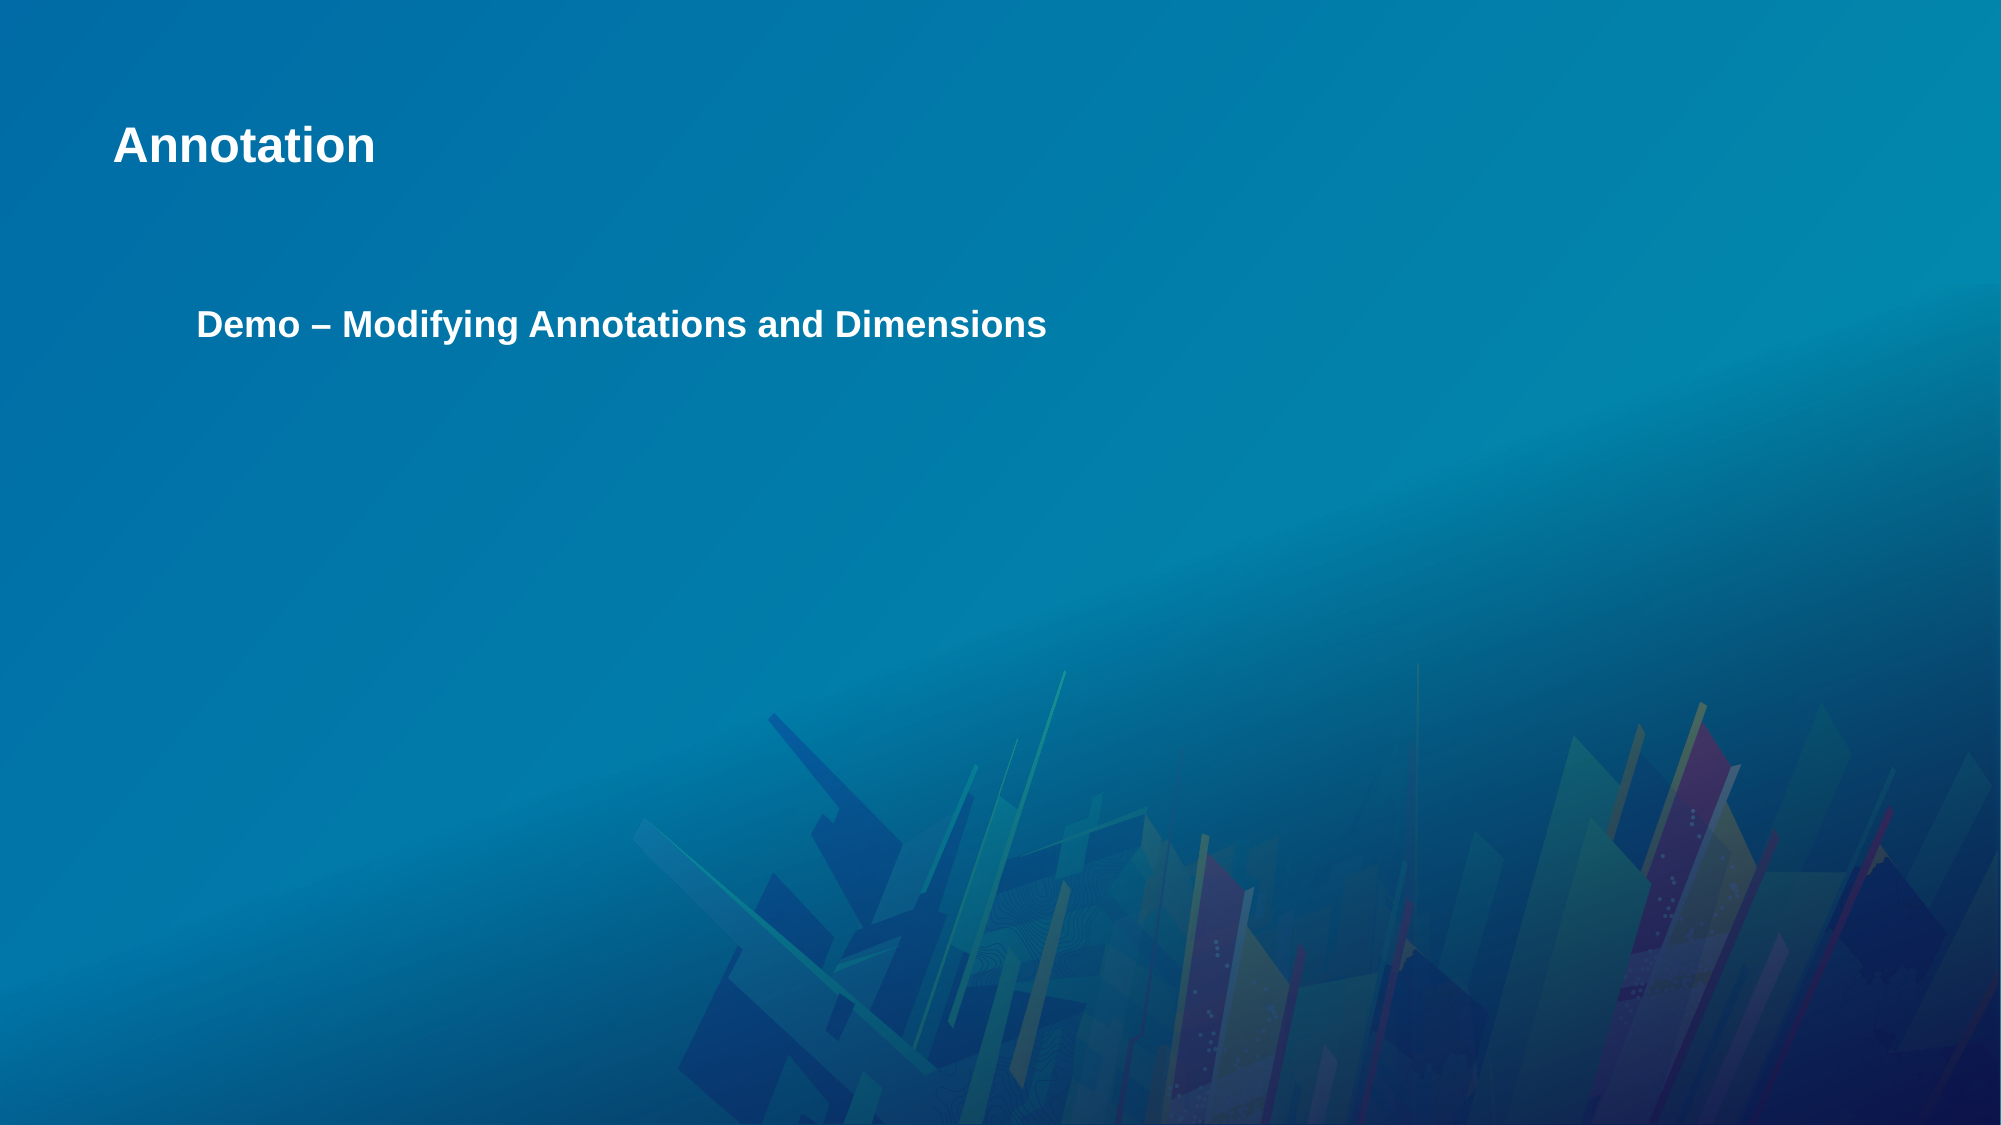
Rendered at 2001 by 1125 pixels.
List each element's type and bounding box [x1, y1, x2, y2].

text_box [0, 0, 2000, 1125]
